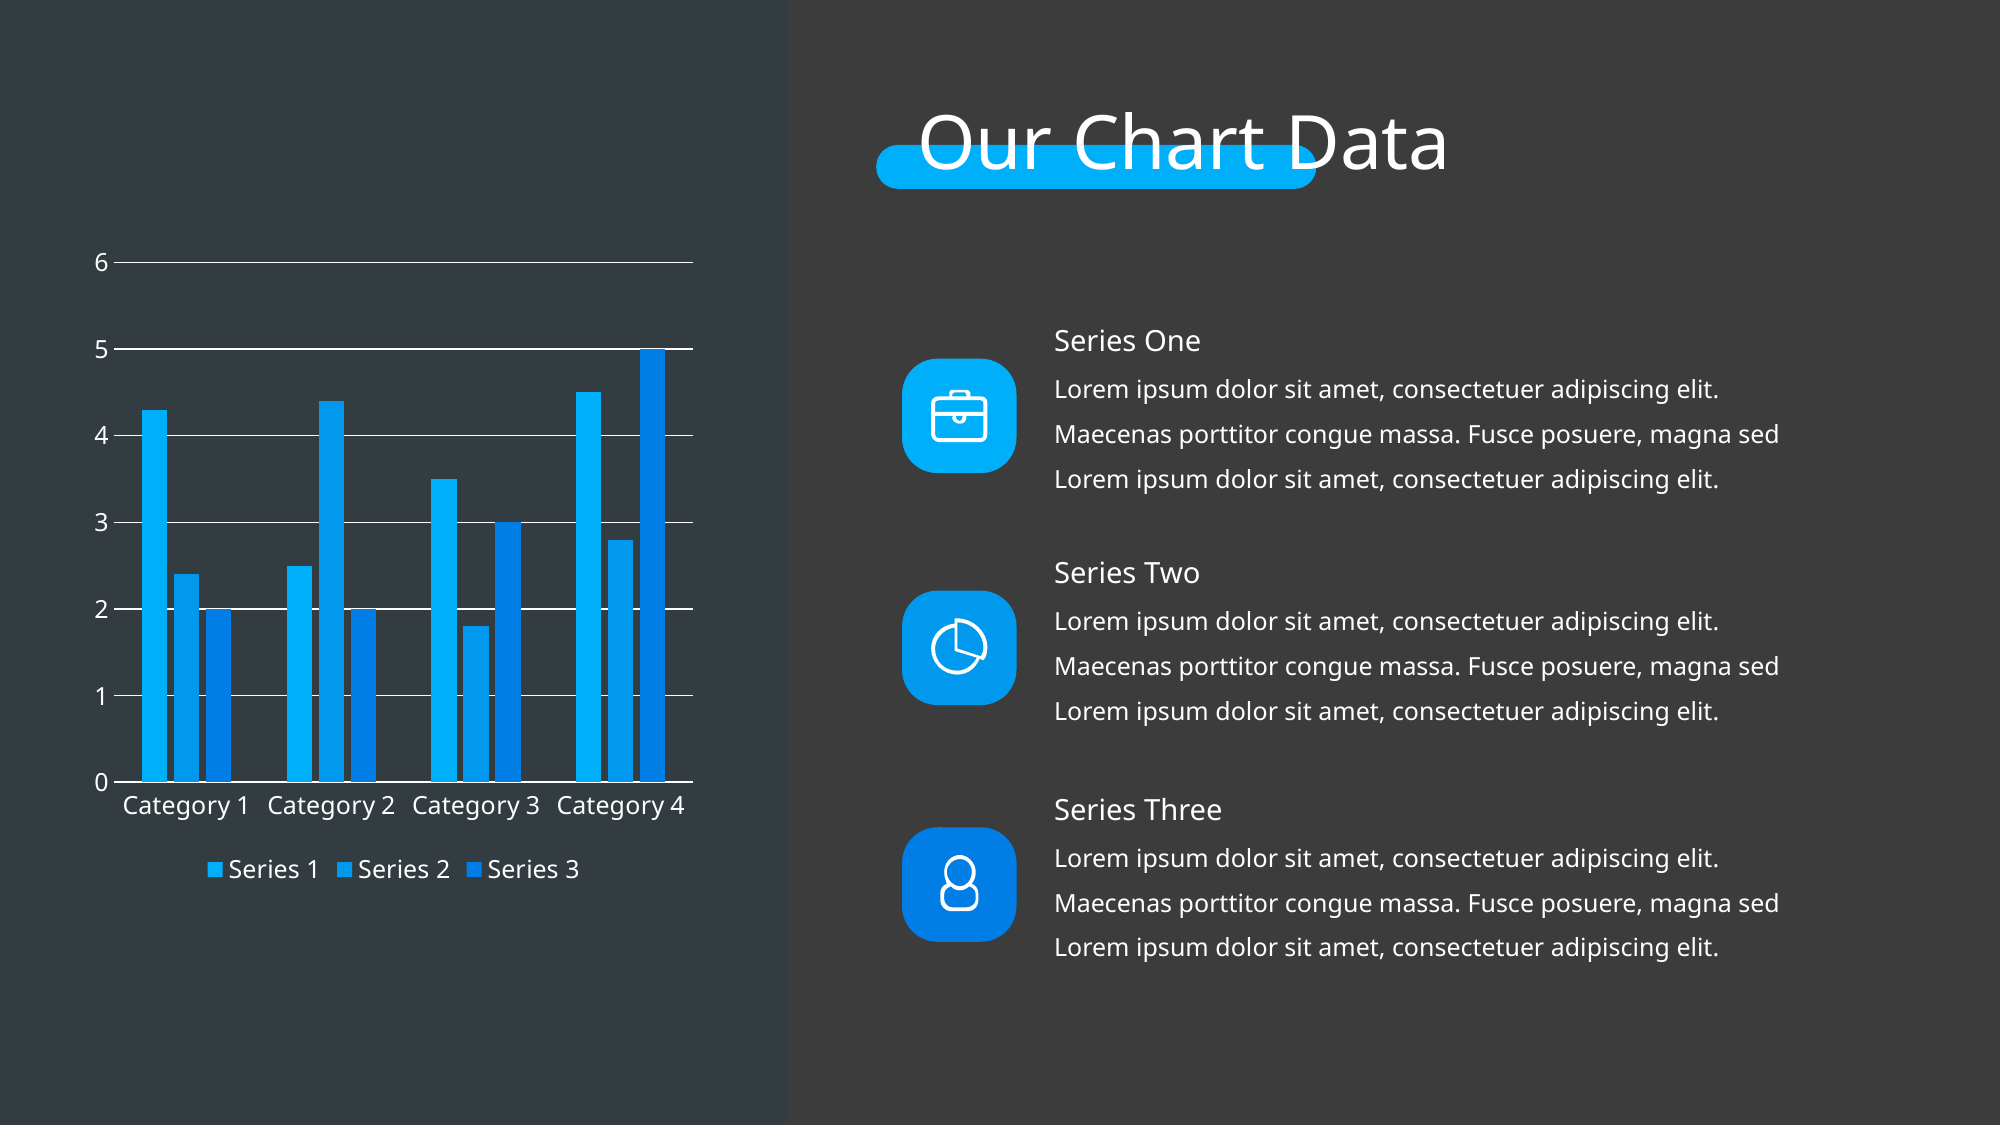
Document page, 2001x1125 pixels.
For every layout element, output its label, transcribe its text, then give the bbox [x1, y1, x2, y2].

text_box [875, 143, 902, 190]
text_box [940, 855, 979, 912]
text_box [900, 357, 1018, 475]
title Our Chart Data [902, 21, 1863, 269]
text_box Series Three [1039, 784, 1846, 819]
text_box [931, 389, 988, 443]
text_box Series One [1039, 315, 1846, 351]
text_box [900, 589, 1018, 707]
text_box Lorem ipsum dolor sit amet, consectetuer adipiscing elit. Maecenas porttitor congue massa. Fusce posuere, magna sed Lorem ipsum dolor sit amet, consectetuer adipiscing elit. [1039, 351, 1846, 501]
picture [0, 0, 788, 1125]
chart [81, 231, 706, 893]
text_box Lorem ipsum dolor sit amet, consectetuer adipiscing elit. Maecenas porttitor congue massa. Fusce posuere, magna sed Lorem ipsum dolor sit amet, consectetuer adipiscing elit. [1039, 583, 1846, 733]
text_box Series Two [1039, 547, 1846, 583]
text_box [900, 826, 1018, 943]
text_box [931, 618, 988, 675]
text_box Lorem ipsum dolor sit amet, consectetuer adipiscing elit. Maecenas porttitor congue massa. Fusce posuere, magna sed Lorem ipsum dolor sit amet, consectetuer adipiscing elit. [1039, 819, 1846, 970]
